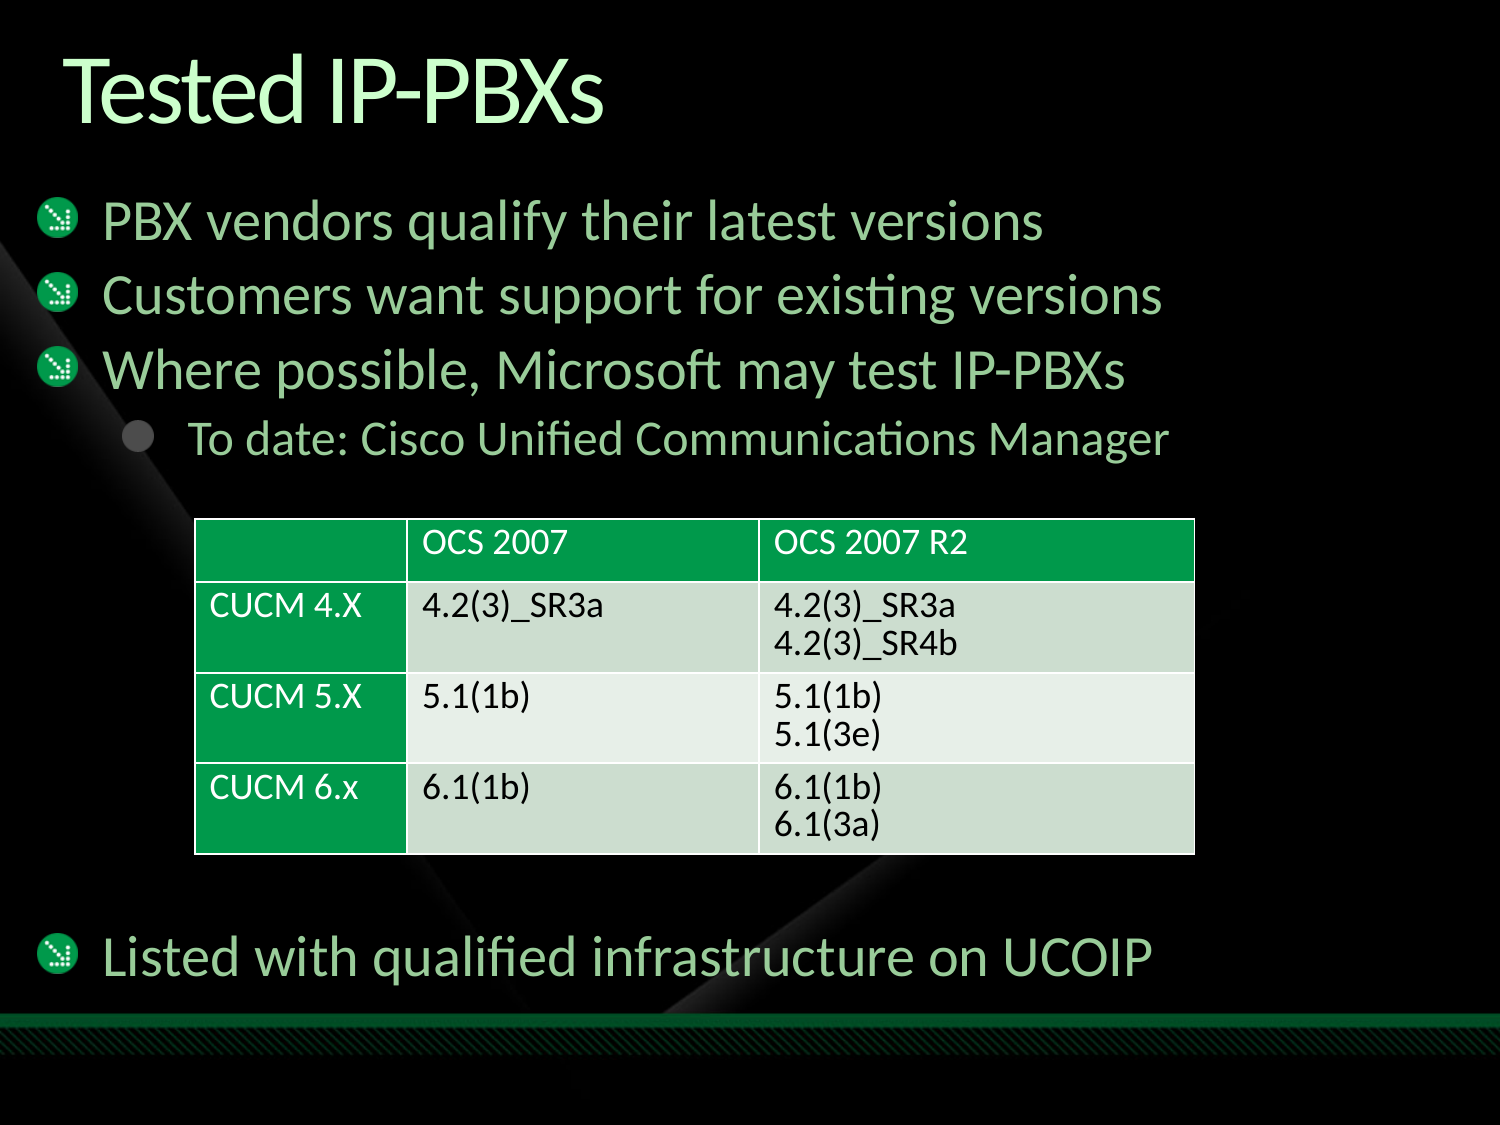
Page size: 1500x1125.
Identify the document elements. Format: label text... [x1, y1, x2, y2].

table_cell CUCM 4.X [196, 583, 406, 672]
list PBX vendors qualify their latest versions Customers want support for existing versions Where possible, Microsoft may test IP-PBXs To date: Cisco Unified Communications Manager Listed with qualified infrastructure on UCOIP [37, 190, 1475, 1063]
table_cell CUCM 5.X [196, 674, 406, 762]
table_cell CUCM 6.x [196, 764, 406, 853]
table_cell 4.2(3)_SR3a 4.2(3)_SR4b [760, 583, 1194, 672]
table_header [196, 520, 406, 581]
title Tested IP-PBXs [62, 37, 1438, 147]
table_header OCS 2007 R2 [760, 520, 1194, 581]
table_cell 5.1(1b) 5.1(3e) [760, 674, 1194, 762]
table_cell 6.1(1b) [408, 764, 758, 853]
table_cell 5.1(1b) [408, 674, 758, 762]
table_cell 6.1(1b) 6.1(3a) [760, 764, 1194, 853]
table_cell 4.2(3)_SR3a [408, 583, 758, 672]
picture [0, 0, 1500, 1125]
table_header OCS 2007 [408, 520, 758, 581]
